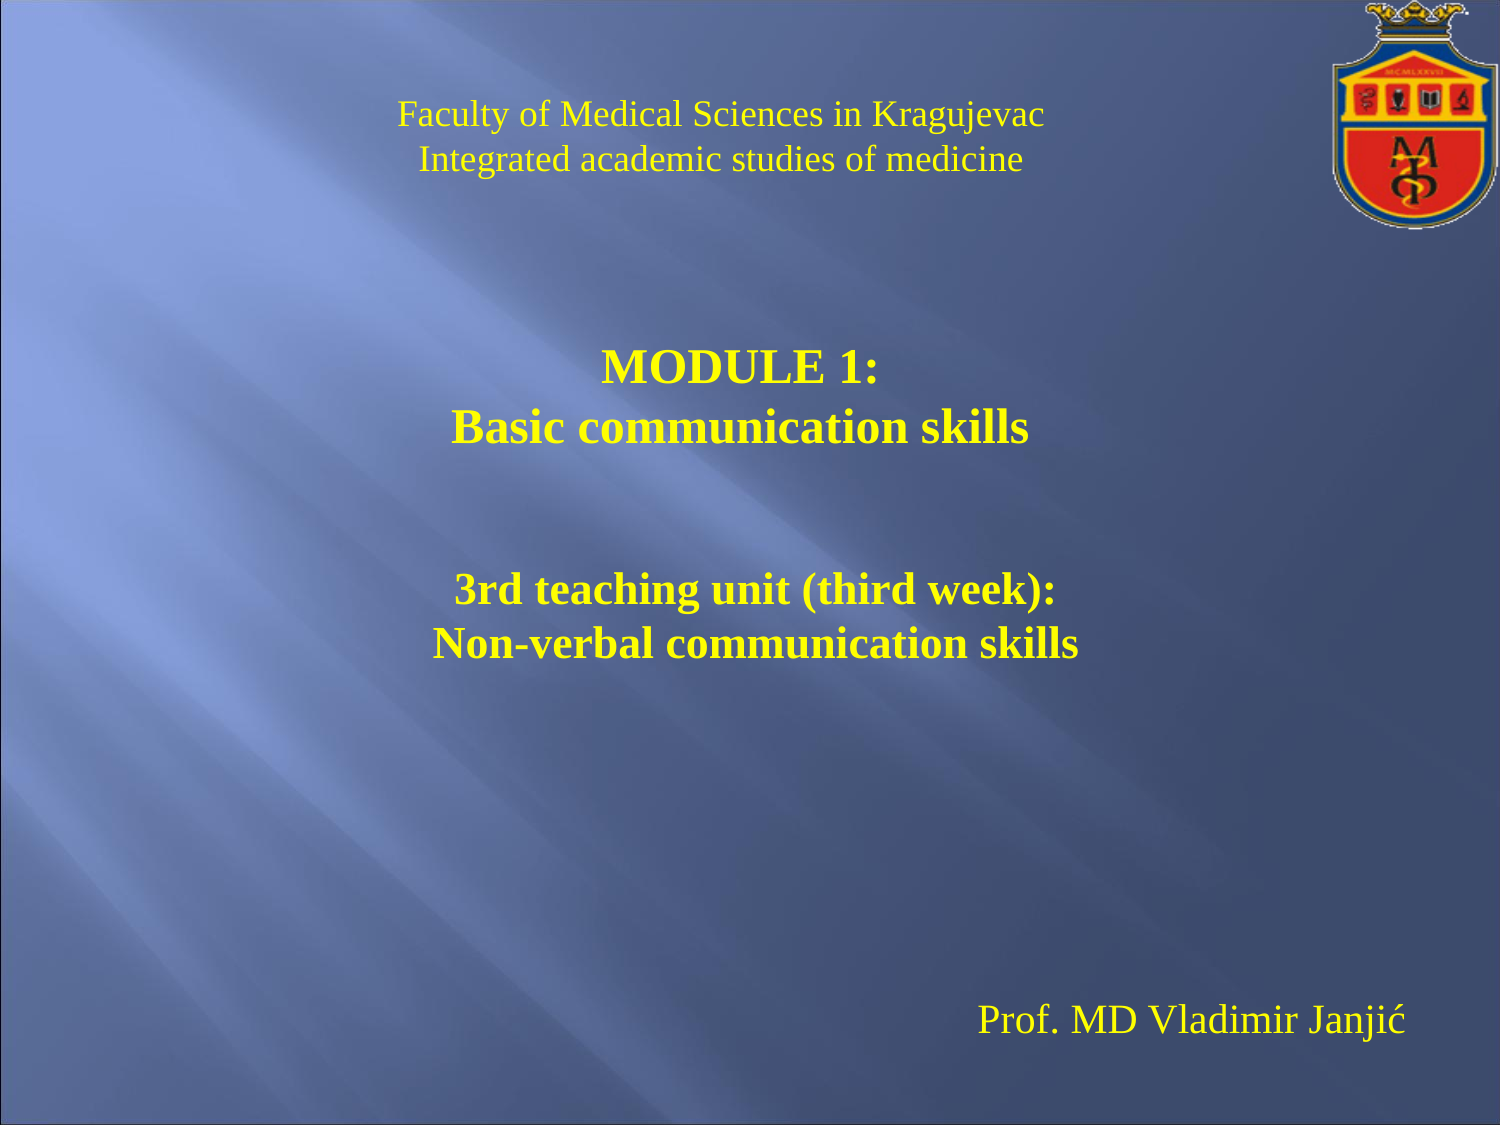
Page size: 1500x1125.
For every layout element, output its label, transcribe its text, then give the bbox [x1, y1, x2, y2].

text_box Prof. MD Vladimir Janjić [962, 983, 1441, 1049]
text_box Faculty of Medical Sciences in Kragujevac Integrated academic studies of medicine [361, 81, 1082, 232]
text_box MODULE 1: Basic communication skills [53, 326, 1429, 522]
picture [0, 0, 1500, 1125]
text_box 3rd teaching unit (third week): Non-verbal communication skills [301, 550, 1211, 801]
